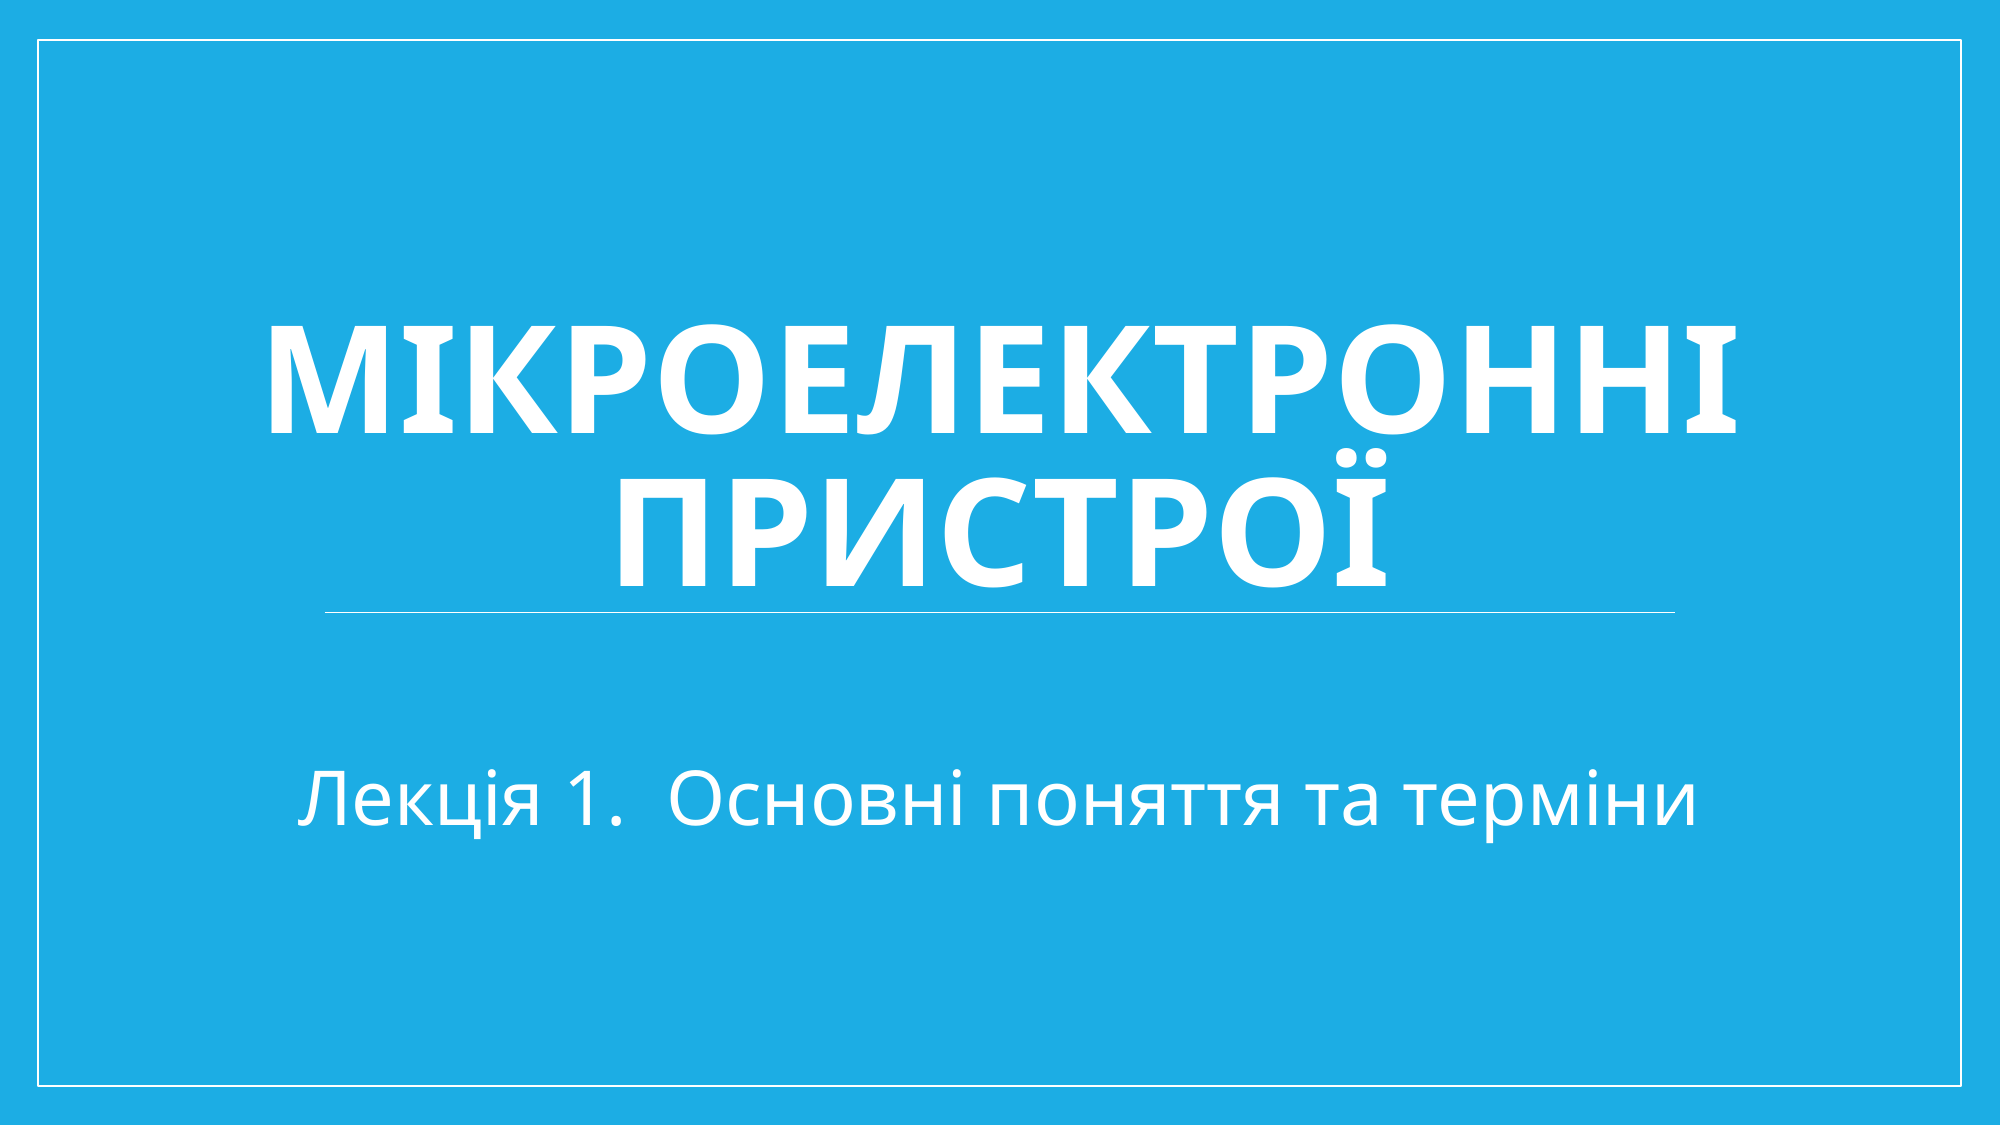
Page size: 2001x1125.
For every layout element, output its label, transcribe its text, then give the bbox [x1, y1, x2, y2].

subtitle Лекція 1. Основні поняття та терміни [280, 634, 1719, 863]
title Мікроелектронні пристрої [182, 144, 1818, 625]
